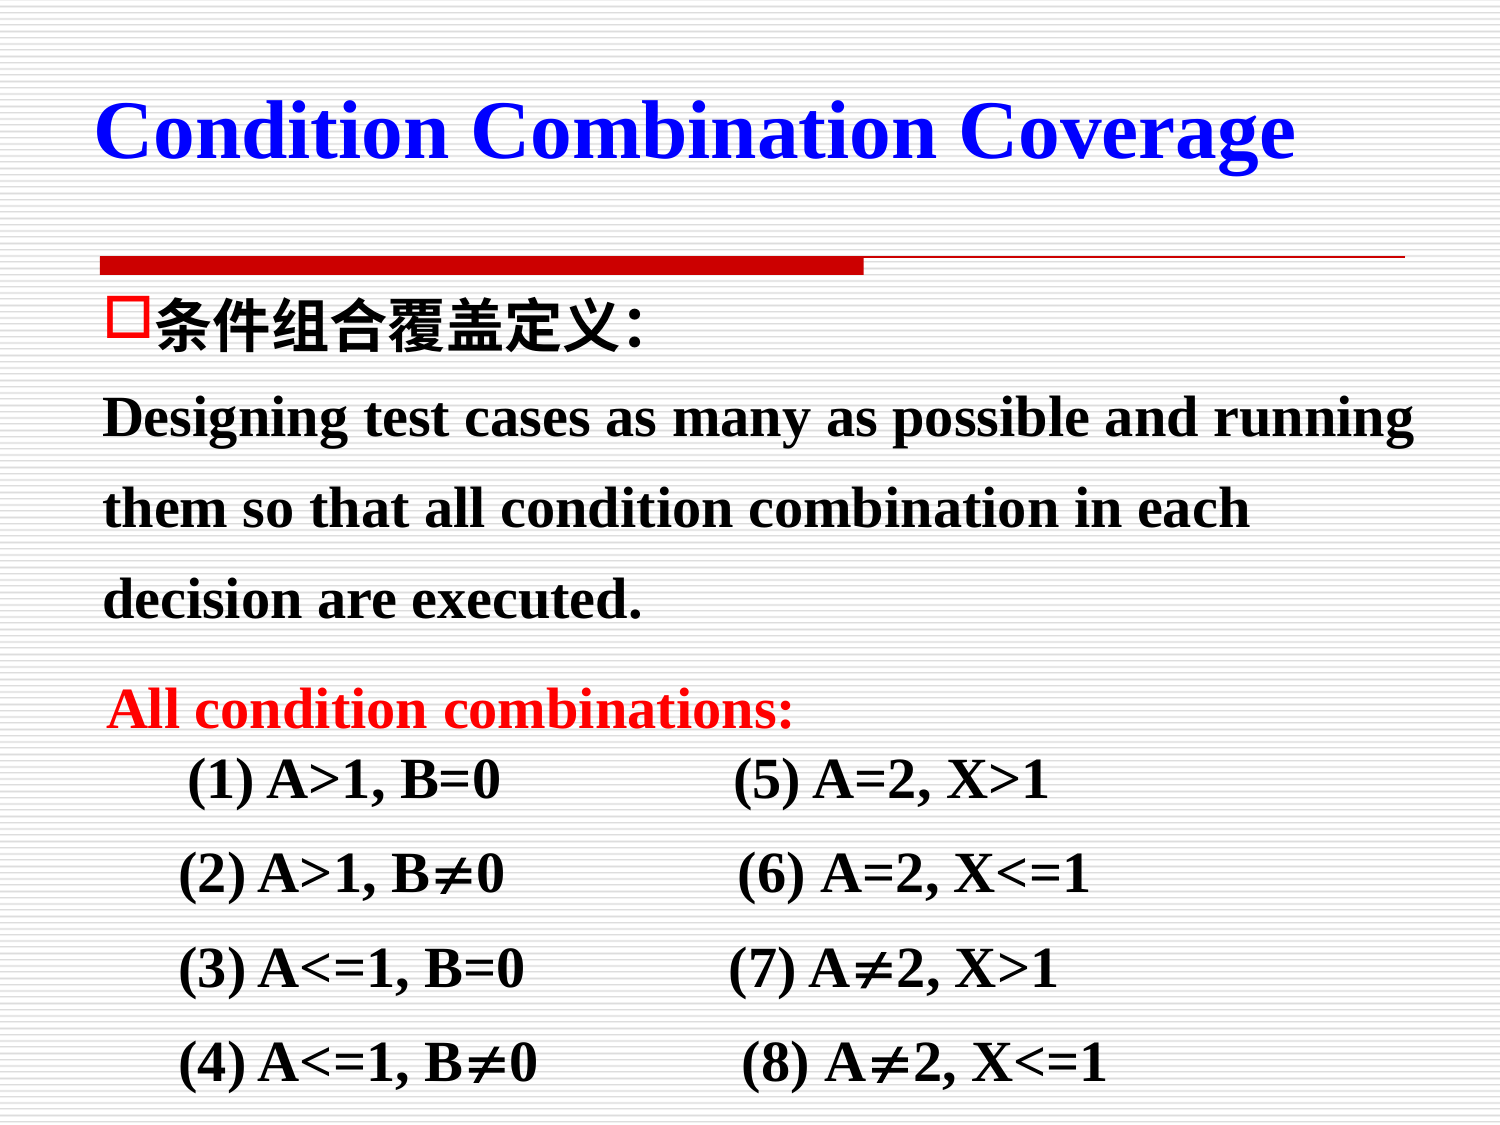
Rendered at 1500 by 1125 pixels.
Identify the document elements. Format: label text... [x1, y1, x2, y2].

text_box Condition Combination Coverage [78, 67, 1312, 183]
text_box 条件组合覆盖定义： [87, 282, 694, 367]
picture [0, 0, 1500, 1125]
text_box Designing test cases as many as possible and running them so that all condition combination in each decision are executed. [87, 349, 1481, 638]
text_box All condition combinations: (1) A>1, B=0 (5) A=2, X>1 (2) A>1, B0 (6) A=2, X<=1 (3) A<=1, B=0 (7) A2, X>1 (4) A<=1, B0 (8) A2, X<=1 [91, 662, 1474, 1101]
